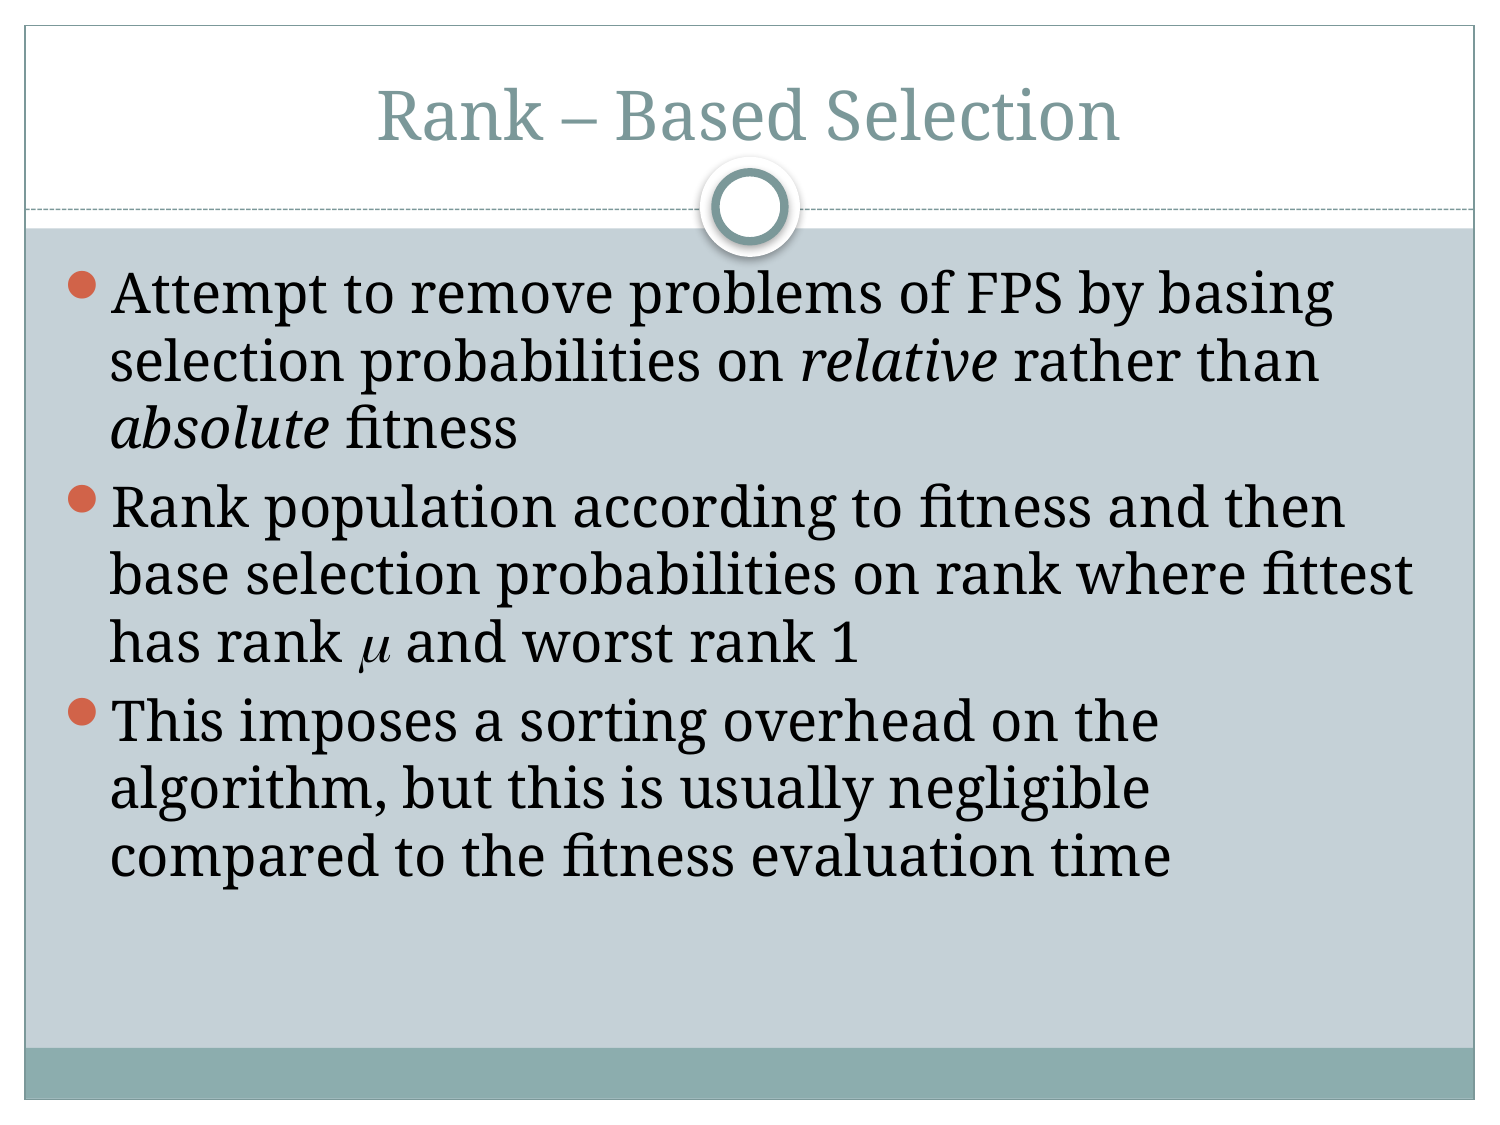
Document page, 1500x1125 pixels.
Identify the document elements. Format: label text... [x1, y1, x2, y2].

title Rank – Based Selection [49, 37, 1450, 162]
list Attempt to remove problems of FPS by basing selection probabilities on relative rather than absolute fitness Rank population according to fitness and then base selection probabilities on rank where fittest has rank  and worst rank 1 This imposes a sorting overhead on the algorithm, but this is usually negligible compared to the fitness evaluation time [49, 249, 1450, 1005]
